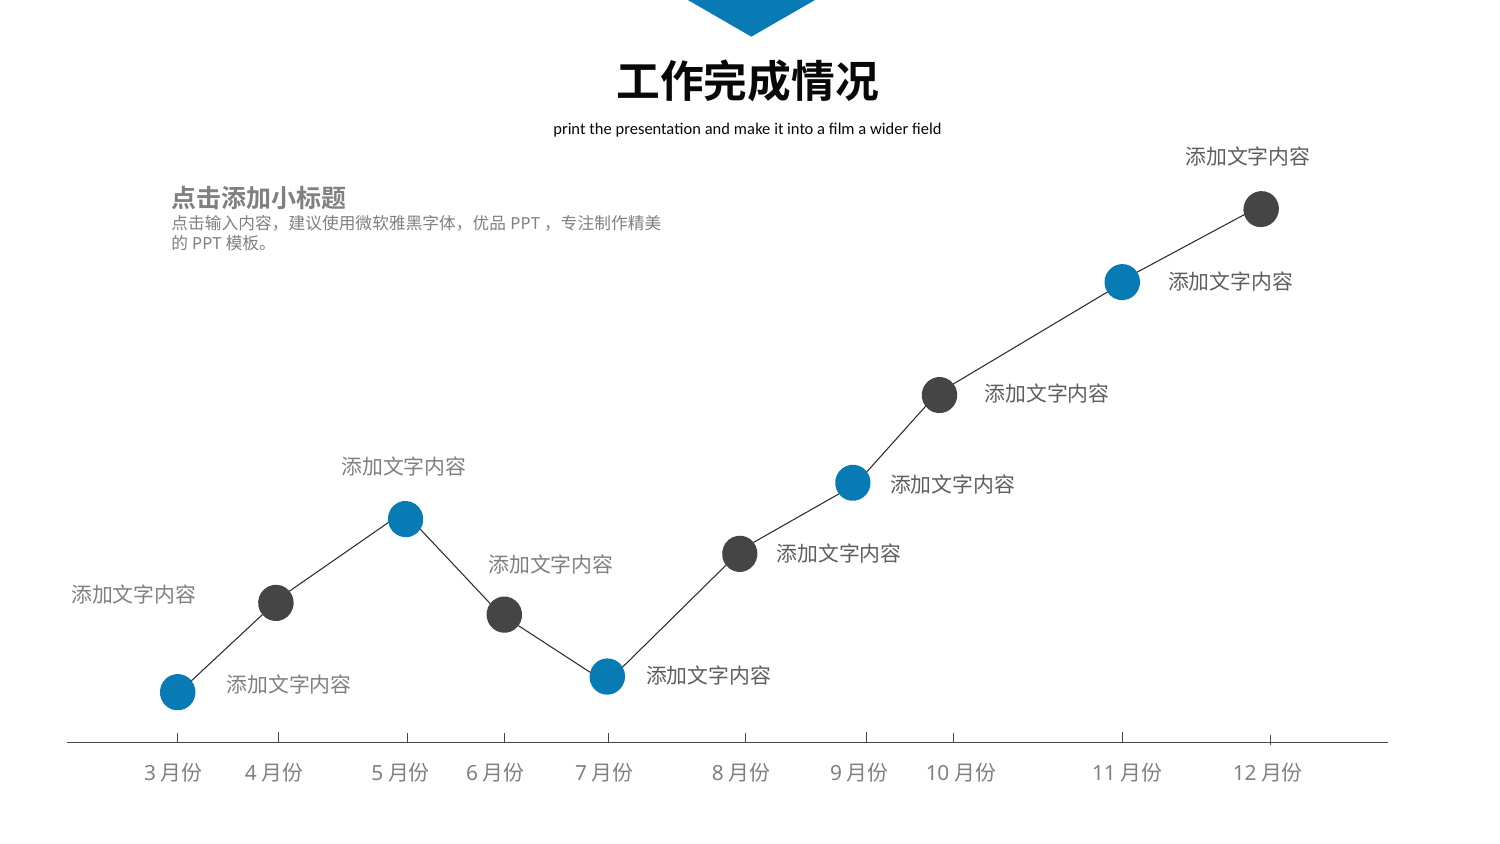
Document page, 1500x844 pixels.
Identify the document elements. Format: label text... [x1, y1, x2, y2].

text_box 添加文字内容 [765, 535, 913, 572]
text_box 添加文字内容 [878, 466, 1027, 503]
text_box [953, 291, 1108, 384]
text_box [1242, 190, 1280, 229]
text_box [753, 493, 839, 543]
text_box [386, 499, 425, 539]
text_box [518, 625, 590, 673]
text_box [622, 565, 726, 668]
text_box 添加文字内容 [635, 656, 783, 693]
text_box 添加文字内容 [60, 575, 208, 612]
text_box 添加文字内容 [491, 545, 625, 582]
text_box [588, 657, 627, 696]
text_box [289, 522, 389, 592]
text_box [66, 732, 1389, 745]
text_box print the presentation and make it into a film a wider field [495, 110, 1000, 146]
text_box [834, 463, 872, 502]
text_box [257, 583, 295, 623]
text_box 添加文字内容 [1157, 262, 1305, 299]
text_box [685, 0, 816, 38]
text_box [191, 614, 263, 681]
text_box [866, 406, 926, 472]
text_box 添加文字内容 [1174, 138, 1322, 175]
text_box 工作完成情况 [510, 46, 985, 110]
text_box [920, 376, 959, 415]
text_box [1103, 263, 1142, 302]
text_box [159, 673, 197, 712]
text_box 添加文字内容 [215, 666, 363, 703]
text_box [721, 534, 759, 573]
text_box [1137, 214, 1245, 273]
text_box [420, 529, 491, 604]
text_box 添加文字内容 [330, 448, 478, 485]
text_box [134, 754, 1310, 791]
text_box [485, 595, 523, 634]
text_box 添加文字内容 [973, 374, 1121, 412]
text_box 点击添加小标题 点击输入内容，建议使用微软雅黑字体，优品PPT，专注制作精美的PPT模板。 [160, 147, 680, 284]
